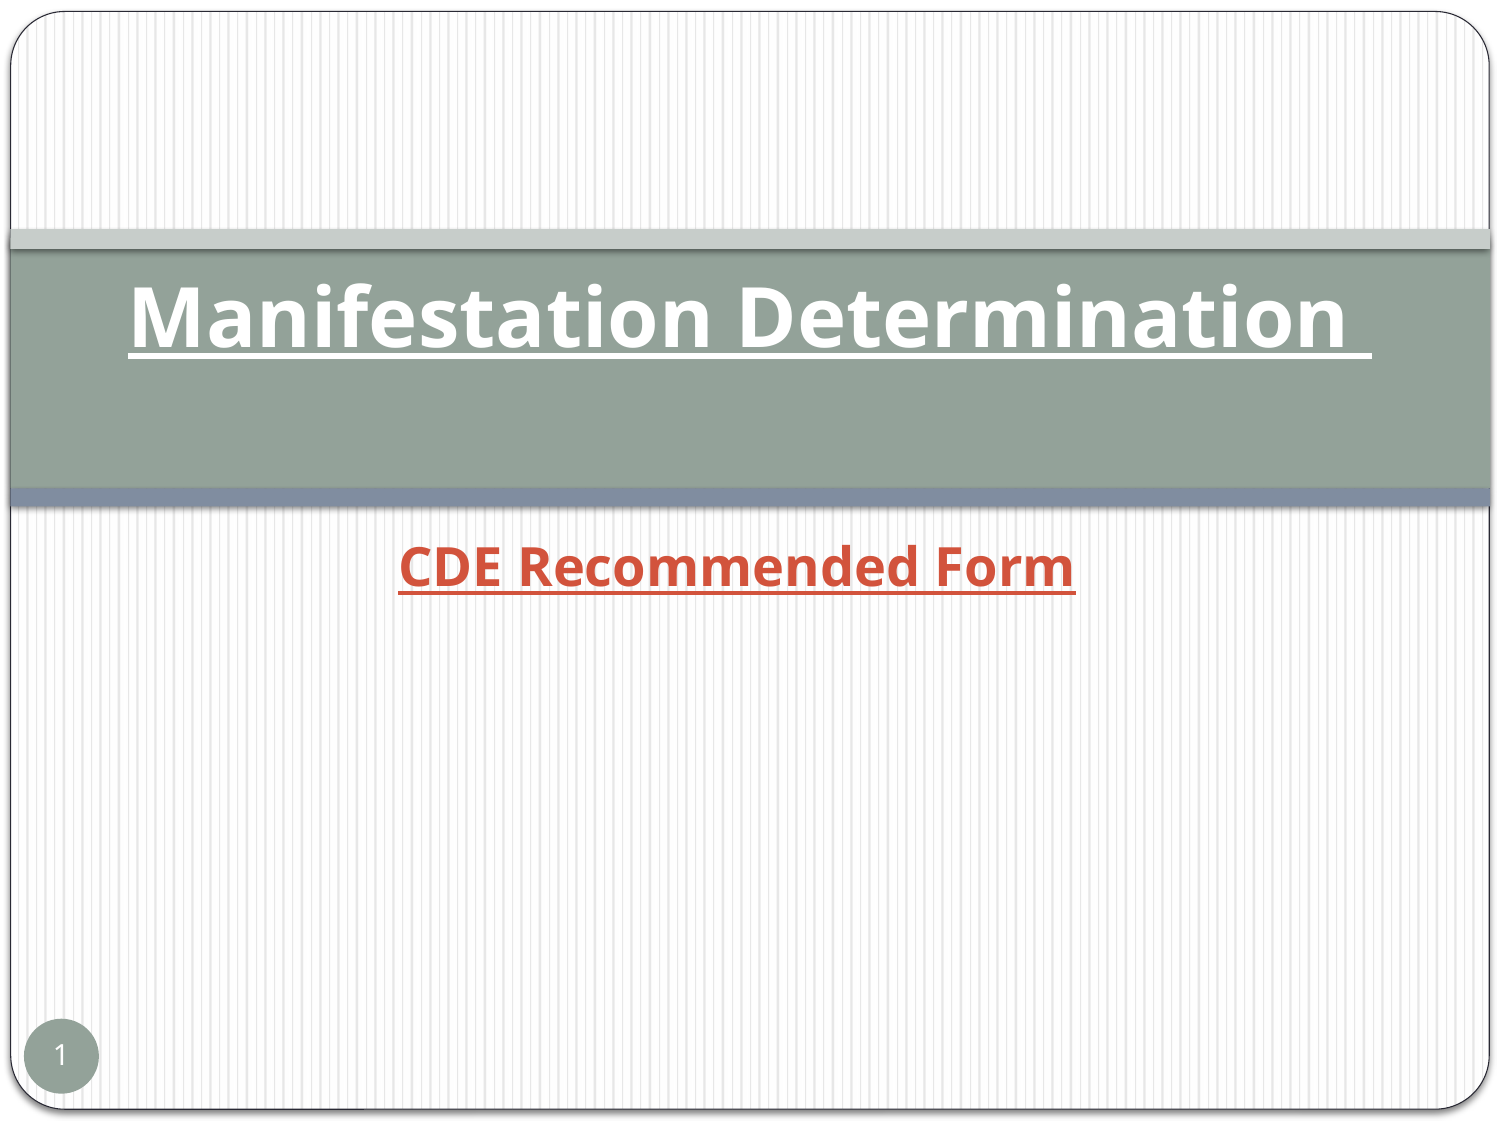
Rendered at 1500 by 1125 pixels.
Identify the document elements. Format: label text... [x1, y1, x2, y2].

slide_number 1 [23, 1018, 99, 1094]
subtitle CDE Recommended Form [212, 525, 1263, 788]
title Manifestation Determination [75, 247, 1425, 489]
